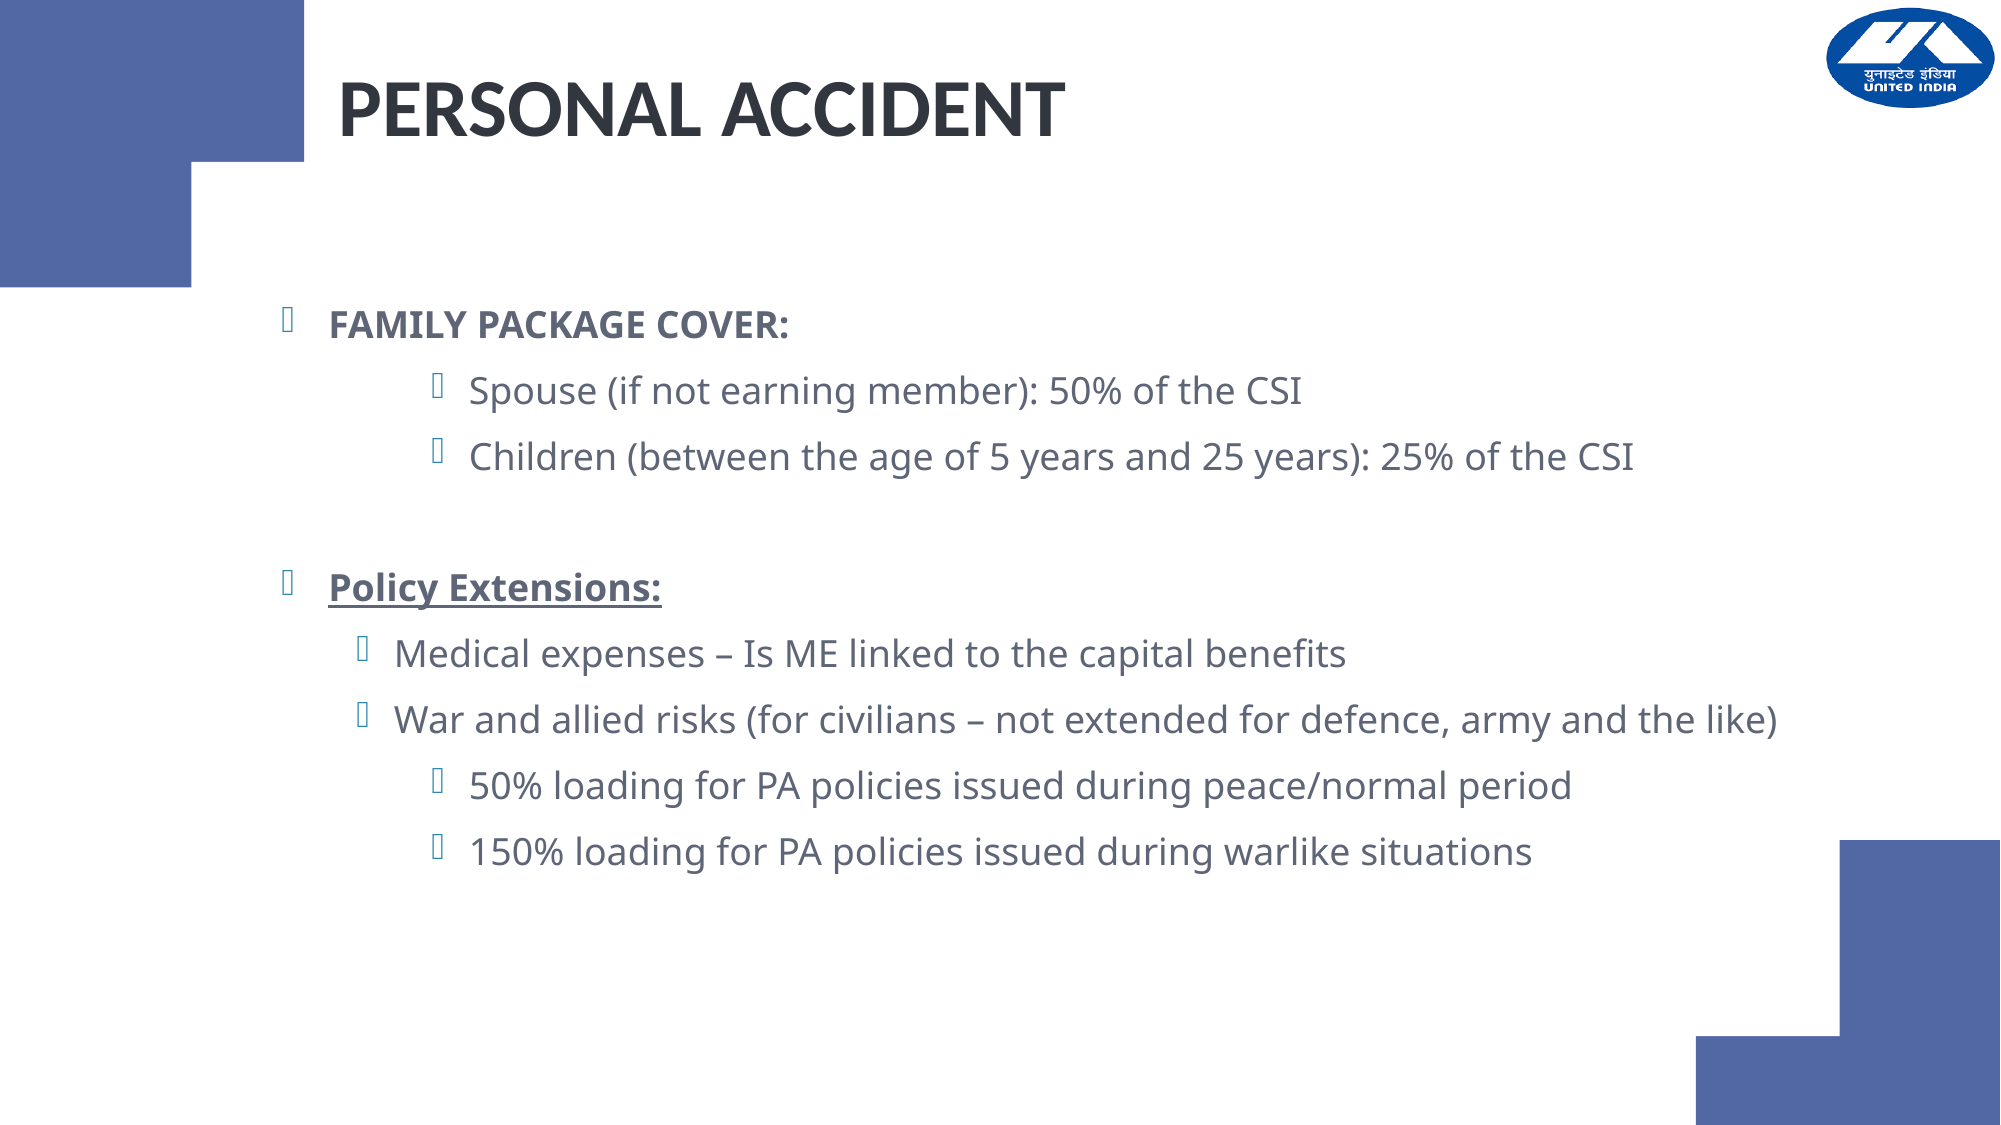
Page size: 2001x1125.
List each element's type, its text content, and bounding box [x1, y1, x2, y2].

text_box FAMILY PACKAGE COVER: Spouse (if not earning member): 50% of the CSI Children (between the age of 5 years and 25 years): 25% of the CSI Policy Extensions: Medical expenses – Is ME linked to the capital benefits War and allied risks (for civilians – not extended for defence, army and the like) 50% loading for PA policies issued during peace/normal period 150% loading for PA policies issued during warlike situations [191, 161, 1840, 1037]
picture [1820, 3, 2000, 111]
text_box PERSONAL ACCIDENT [324, 57, 1939, 162]
